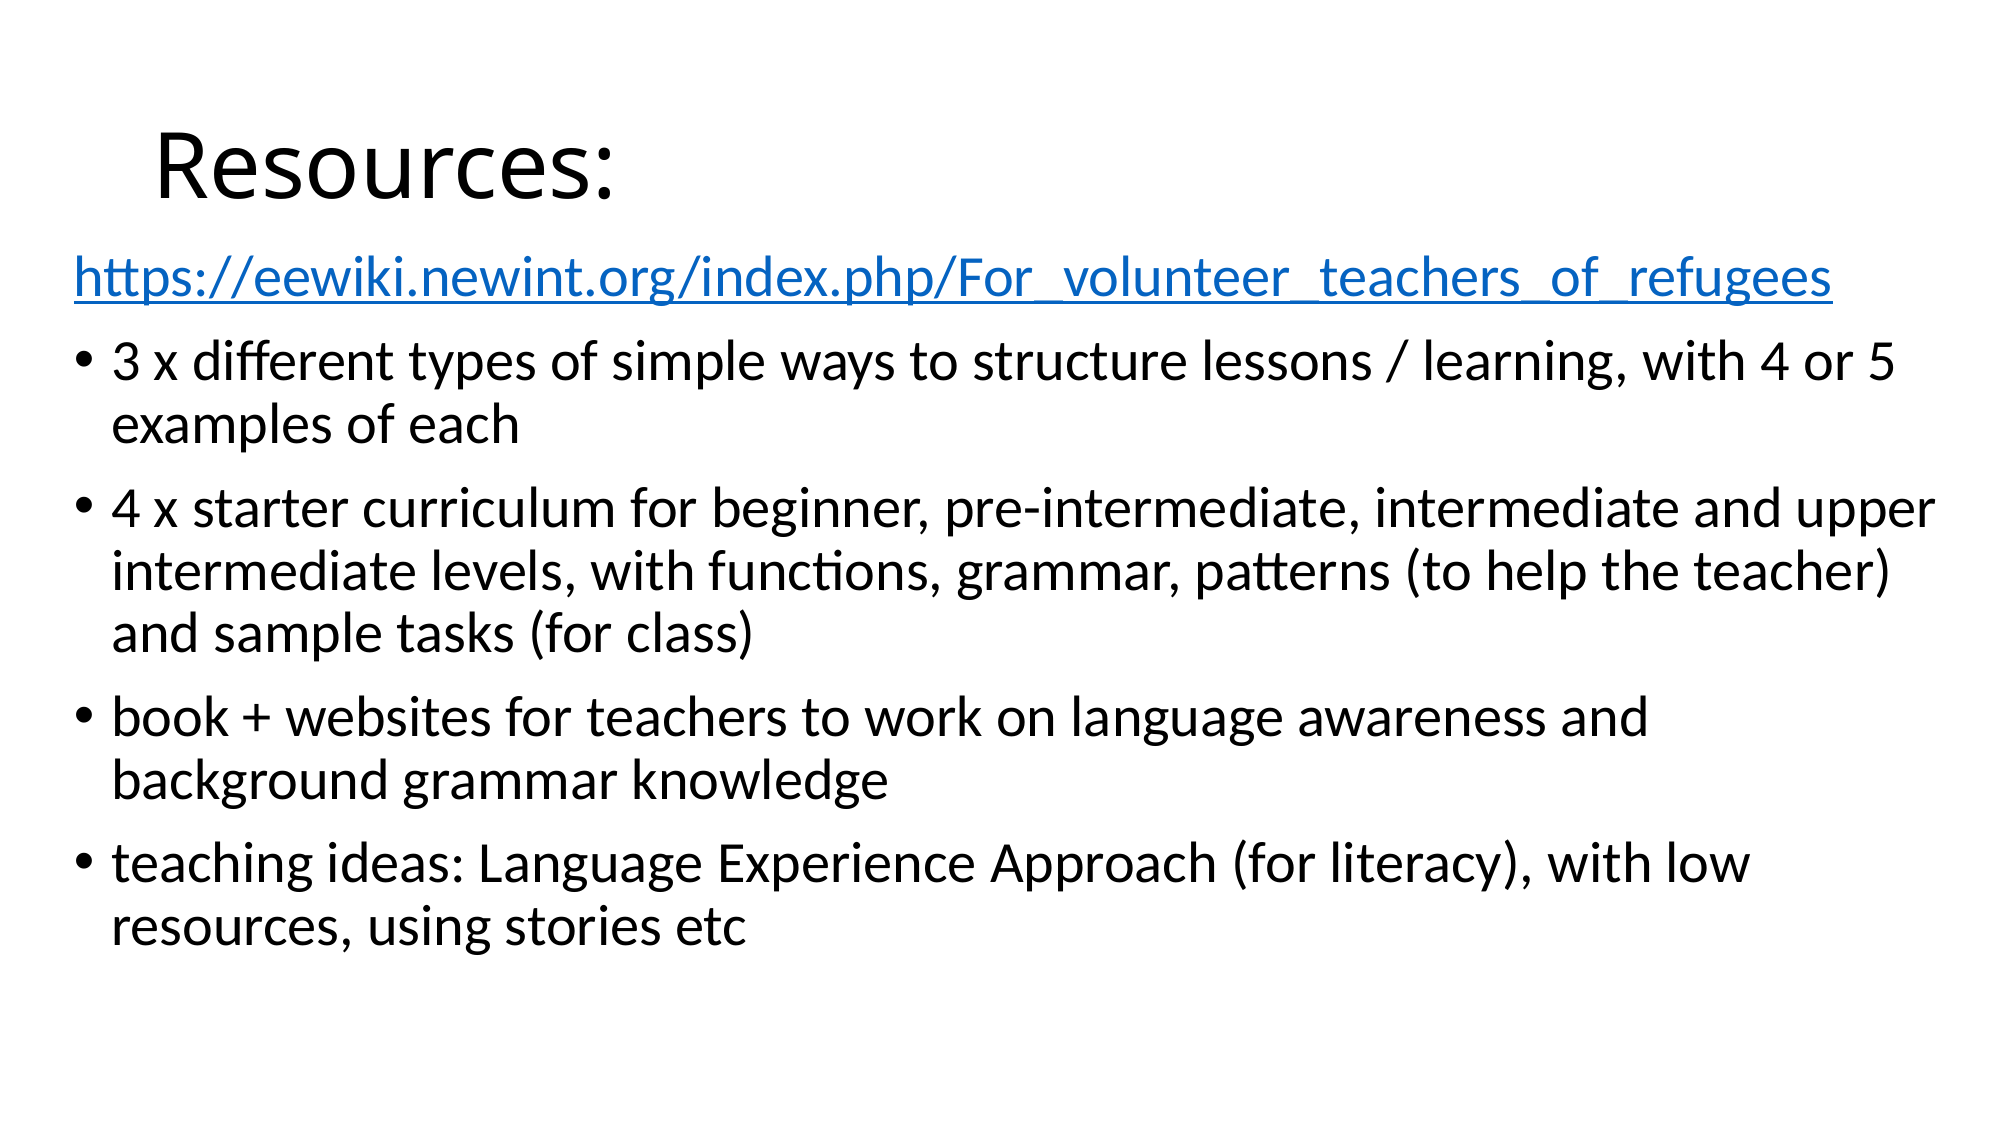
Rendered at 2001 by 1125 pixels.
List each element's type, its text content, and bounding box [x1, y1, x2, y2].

title Resources: [137, 59, 1863, 239]
list https://eewiki.newint.org/index.php/For_volunteer_teachers_of_refugees 3 x different types of simple ways to structure lessons / learning, with 4 or 5 examples of each 4 x starter curriculum for beginner, pre-intermediate, intermediate and upper intermediate levels, with functions, grammar, patterns (to help the teacher) and sample tasks (for class) book + websites for teachers to work on language awareness and background grammar knowledge teaching ideas: Language Experience Approach (for literacy), with low resources, using stories etc [58, 239, 1957, 1072]
